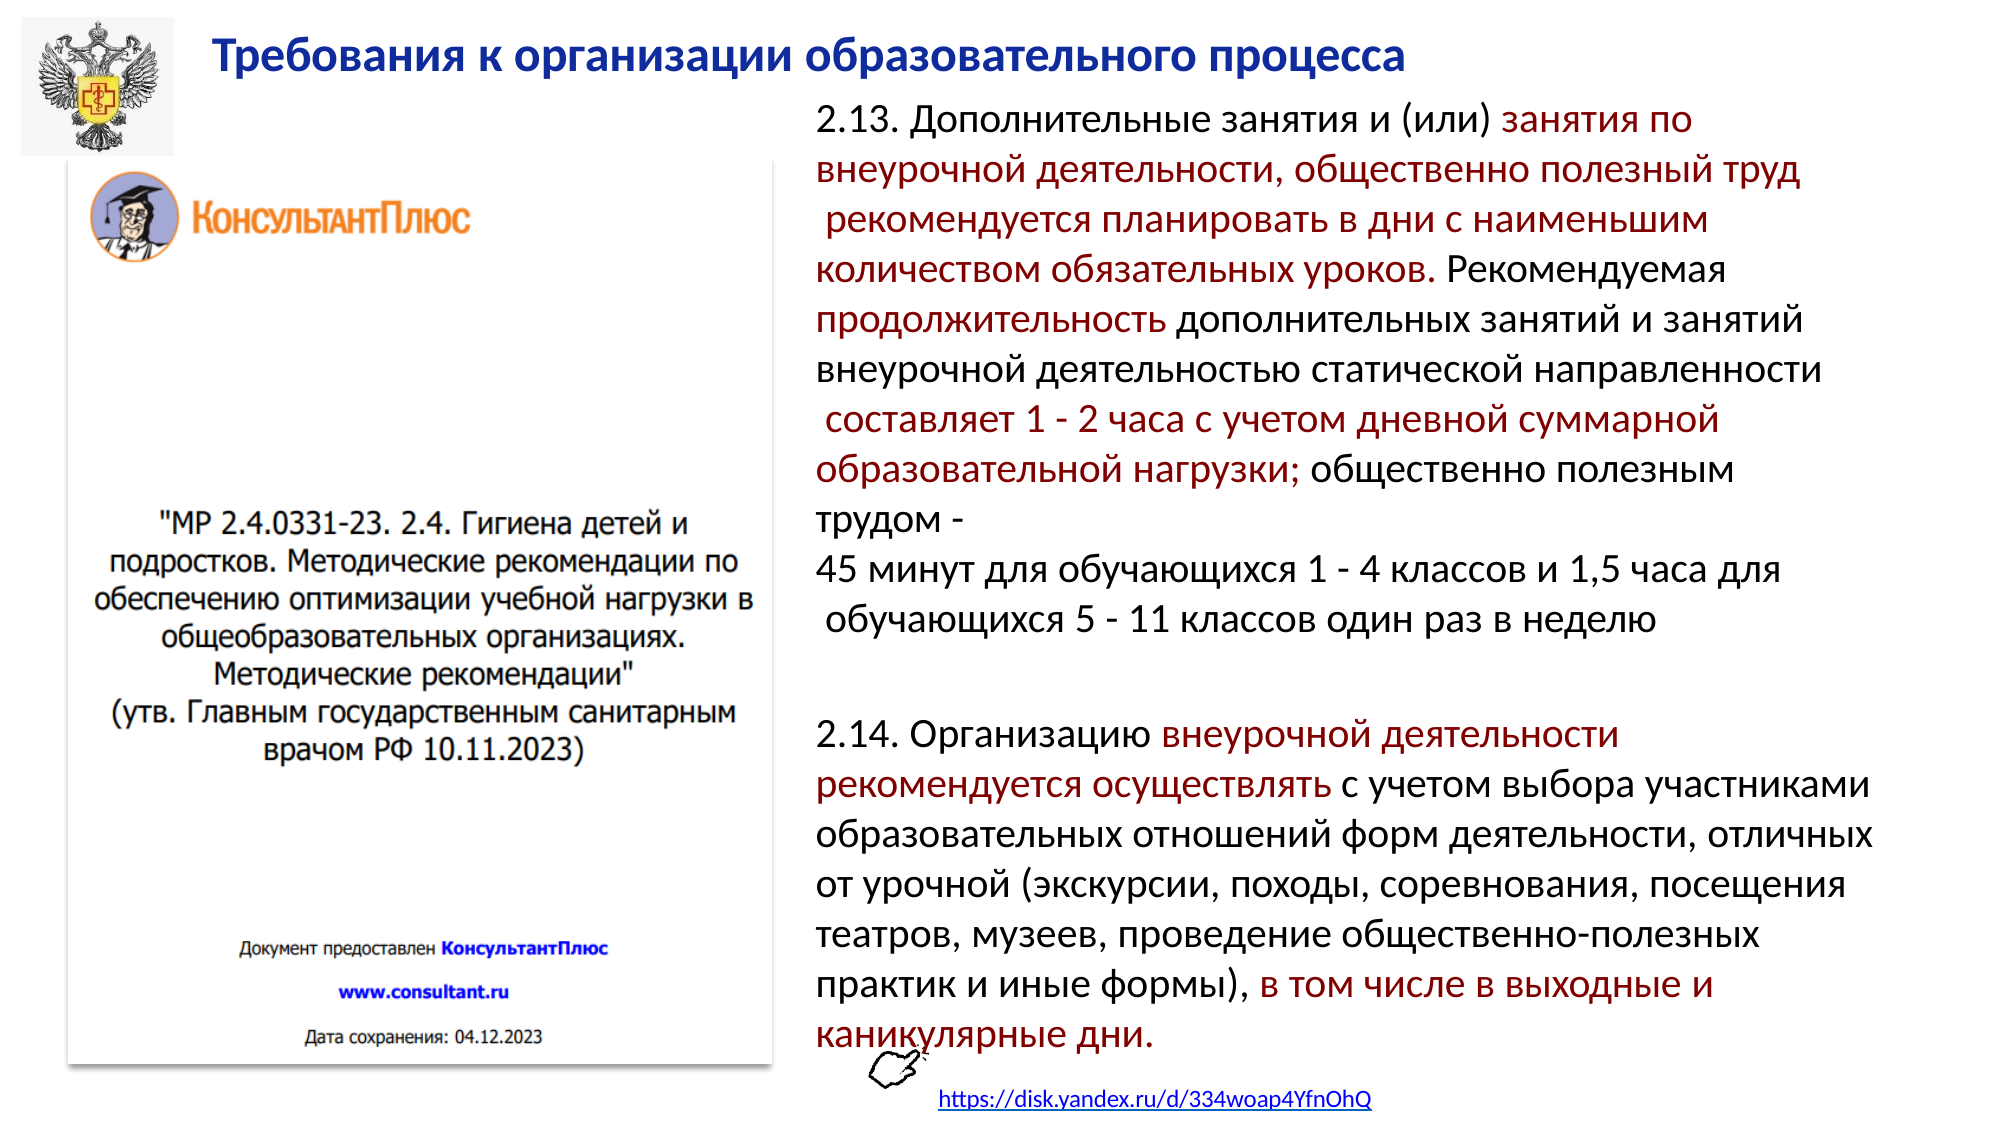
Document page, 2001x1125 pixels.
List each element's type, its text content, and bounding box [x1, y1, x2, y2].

text_box 2.13. Дополнительные занятия и (или) занятия по внеурочной деятельности, общественно полезный труд рекомендуется планировать в дни с наименьшим количеством обязательных уроков. Рекомендуемая продолжительность дополнительных занятий и занятий внеурочной деятельностью статической направленности составляет 1 - 2 часа с учетом дневной суммарной образовательной нагрузки; общественно полезным трудом - 45 минут для обучающихся 1 - 4 классов и 1,5 часа для обучающихся 5 - 11 классов один раз в неделю 2.14. Организацию внеурочной деятельности рекомендуется осуществлять с учетом выбора участниками образовательных отношений форм деятельности, отличных от урочной (экскурсии, походы, соревнования, посещения театров, музеев, проведение общественно-полезных практик и иные формы), в том числе в выходные и каникулярные дни. https://disk.yandex.ru/d/334woap4YfnOhQ [813, 88, 1900, 1113]
picture [867, 1037, 930, 1094]
title Требования к организации образовательного процесса [779, 19, 1418, 210]
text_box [21, 17, 777, 1075]
